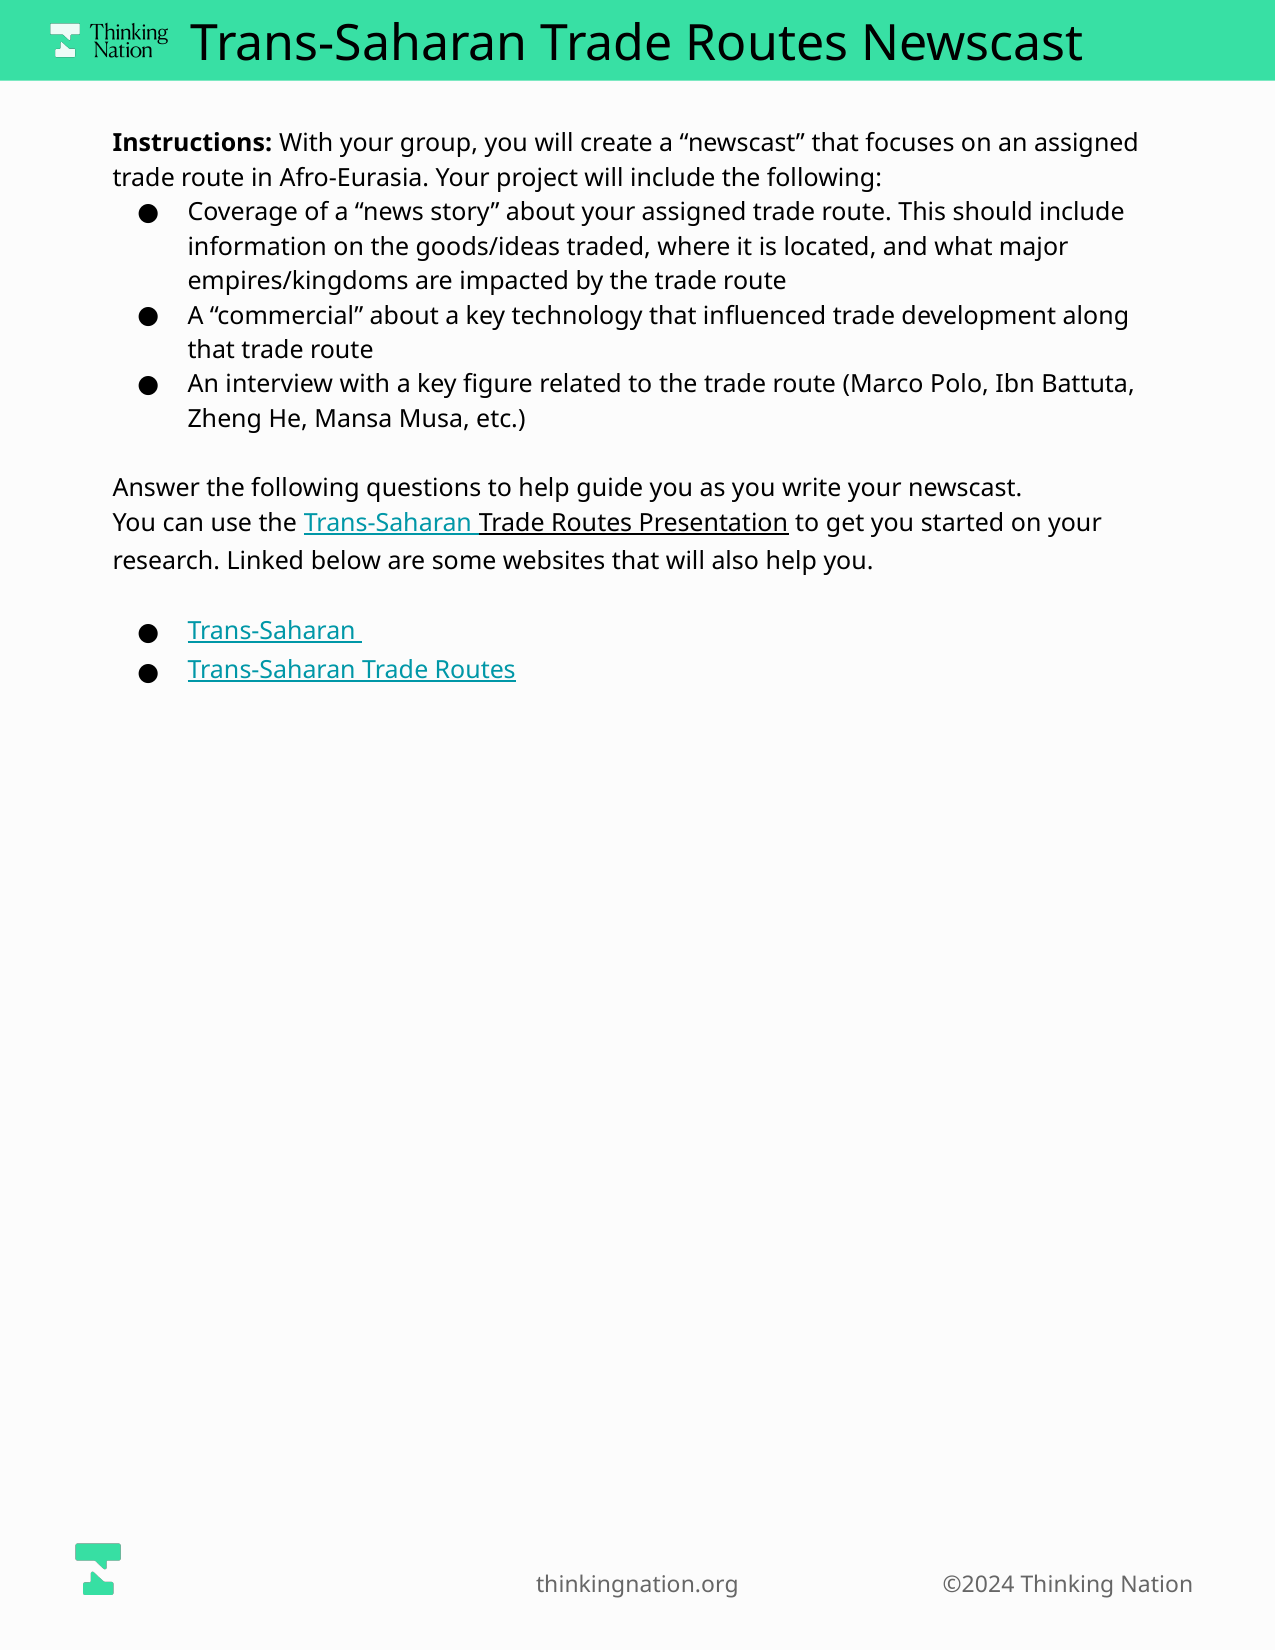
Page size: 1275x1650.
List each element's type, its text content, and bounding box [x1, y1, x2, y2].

picture [62, 1533, 134, 1605]
text_box Instructions: With your group, you will create a “newscast” that focuses on an assigned trade route in Afro-Eurasia. Your project will include the following: Coverage of a “news story” about your assigned trade route. This should include information on the goods/ideas traded, where it is located, and what major empires/kingdoms are impacted by the trade route A “commercial” about a key technology that influenced trade development along that trade route An interview with a key figure related to the trade route (Marco Polo, Ibn Battuta, Zheng He, Mansa Musa, etc.) Answer the following questions to help guide you as you write your newscast. You can use the Trans-Saharan Trade Routes Presentation to get you started on your research. Linked below are some websites that will also help you. Trans-Saharan Trans-Saharan Trade Routes [97, 107, 1178, 703]
text_box Trans-Saharan Trade Routes Newscast [0, 0, 1275, 81]
picture [36, 12, 172, 69]
text_box [456, 1534, 1275, 1613]
